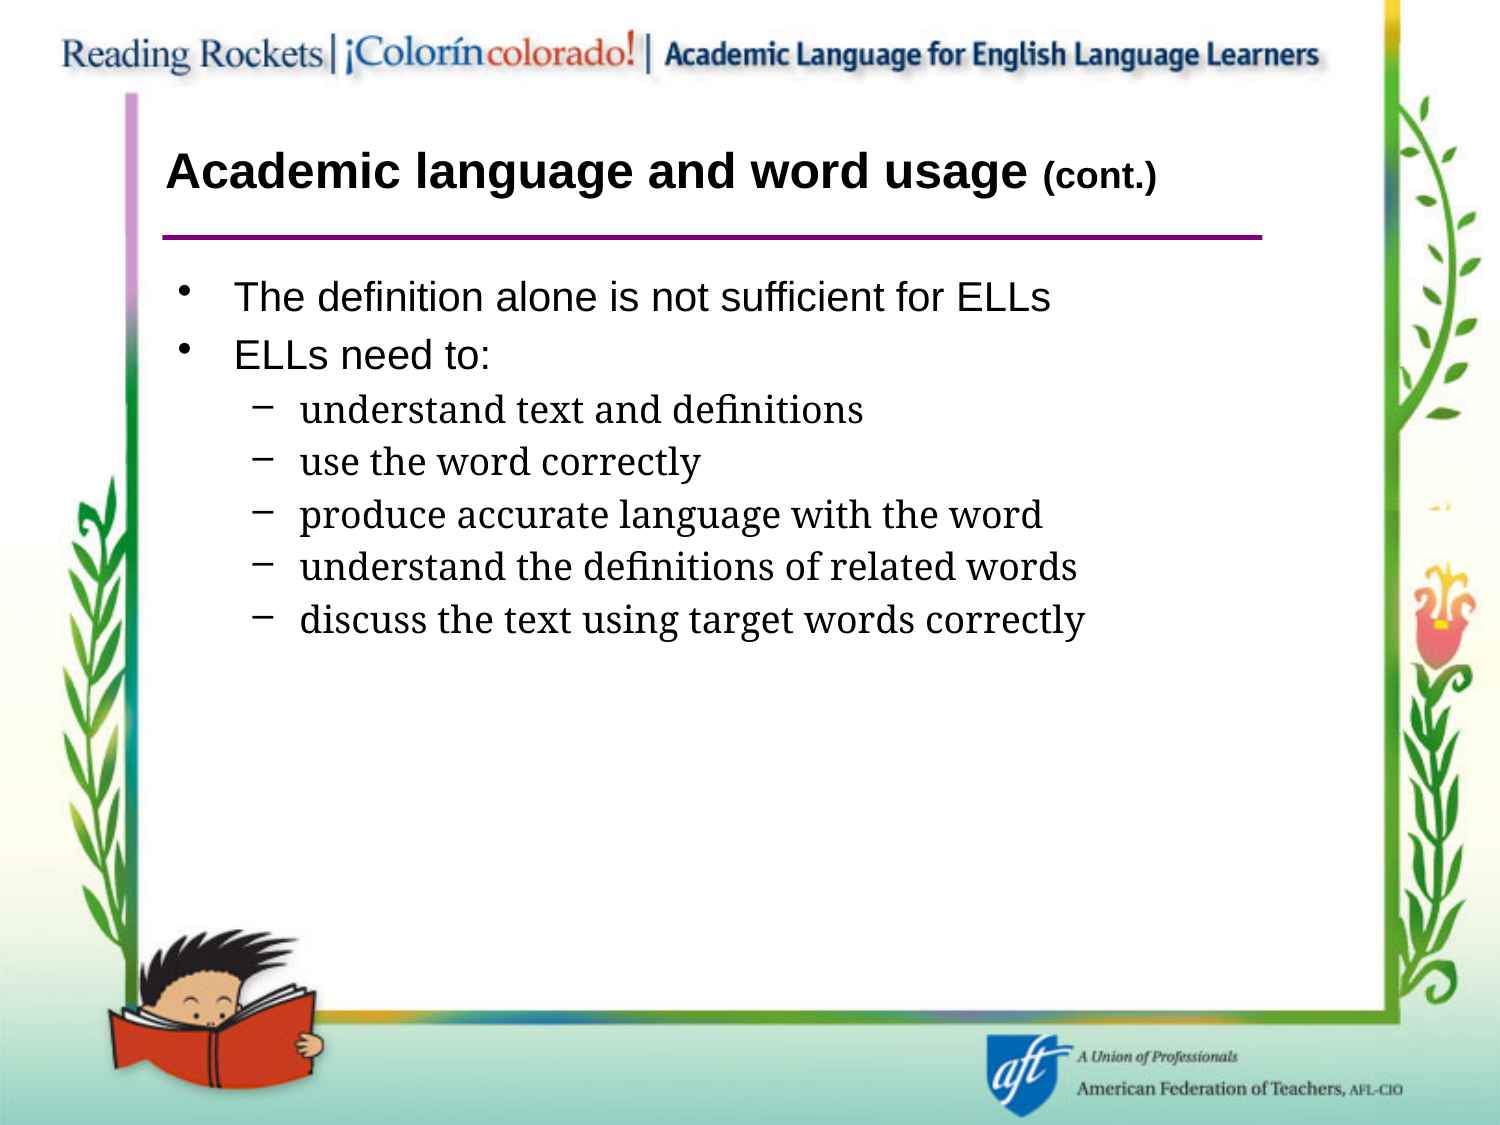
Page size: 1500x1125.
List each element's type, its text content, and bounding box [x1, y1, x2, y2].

list The definition alone is not sufficient for ELLs ELLs need to: understand text and definitions use the word correctly produce accurate language with the word understand the definitions of related words discuss the text using target words correctly [162, 262, 1438, 1006]
title Academic language and word usage (cont.) [149, 74, 1376, 263]
picture [0, 0, 1500, 1125]
